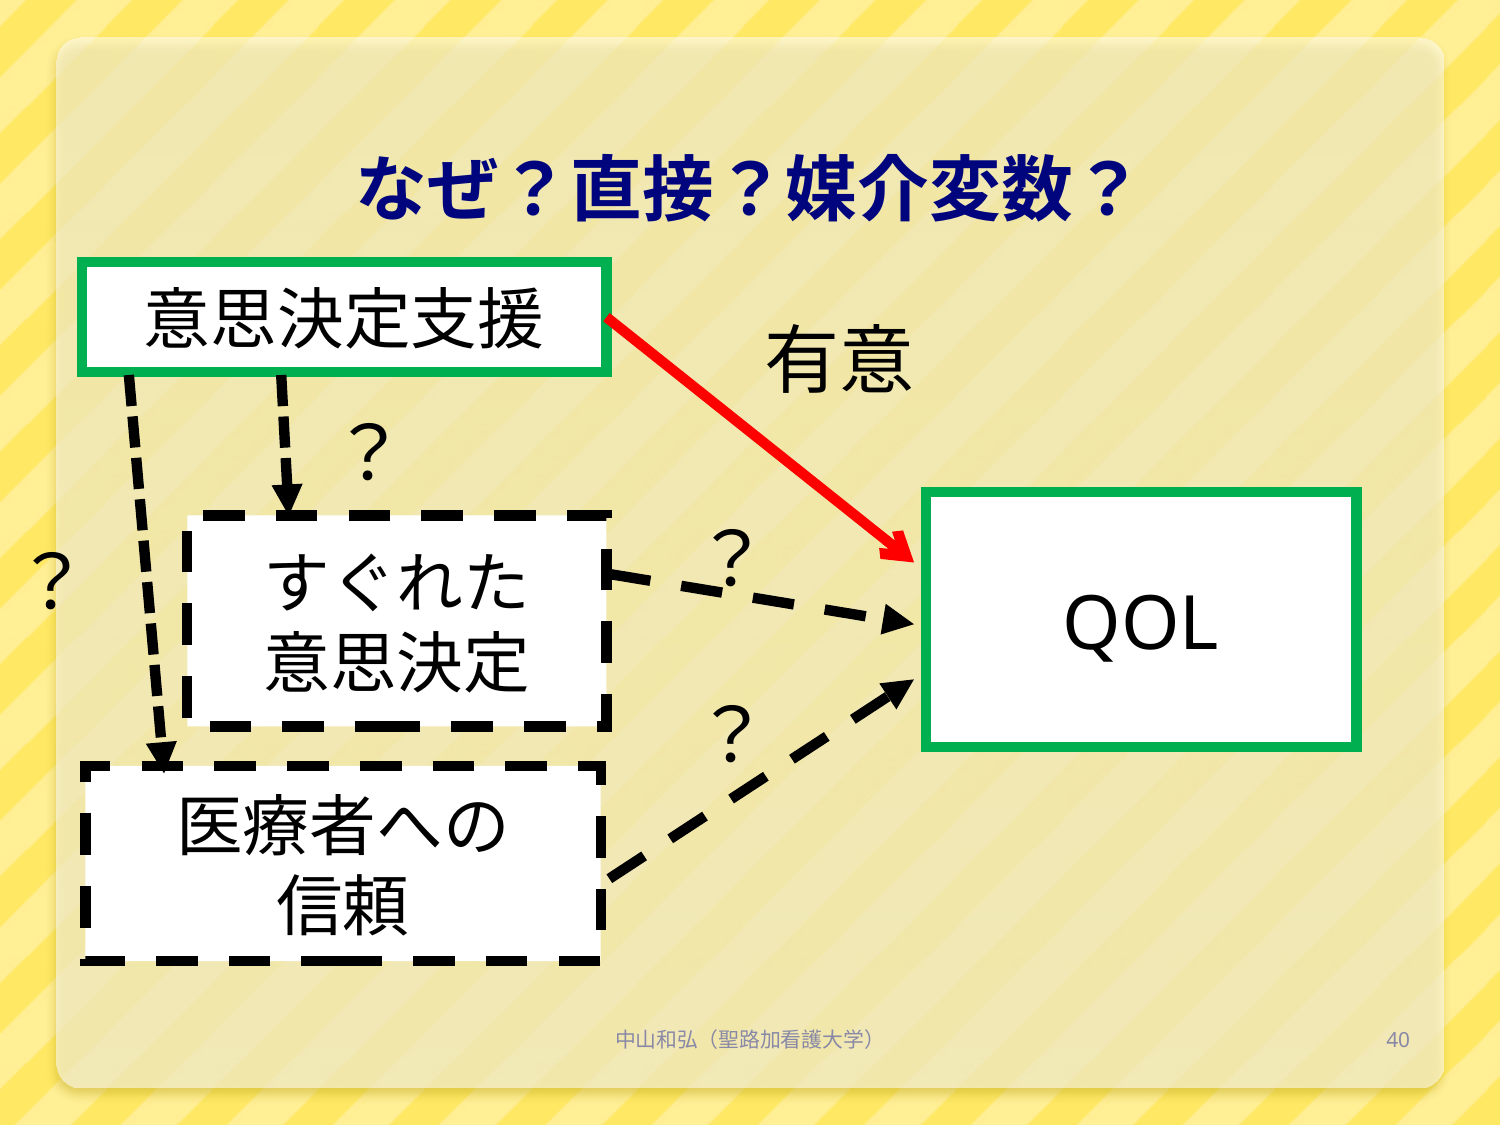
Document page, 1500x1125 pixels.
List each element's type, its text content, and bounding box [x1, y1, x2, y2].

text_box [82, 261, 1357, 962]
footer 中山和弘（聖路加看護大学） [512, 1019, 988, 1080]
slide_number 40 [1074, 1019, 1425, 1080]
text_box ｒ2 [0, 0, 1500, 1125]
text_box ？ [0, 527, 76, 633]
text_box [606, 317, 915, 563]
title なぜ？直接？媒介変数？ [75, 50, 1425, 238]
